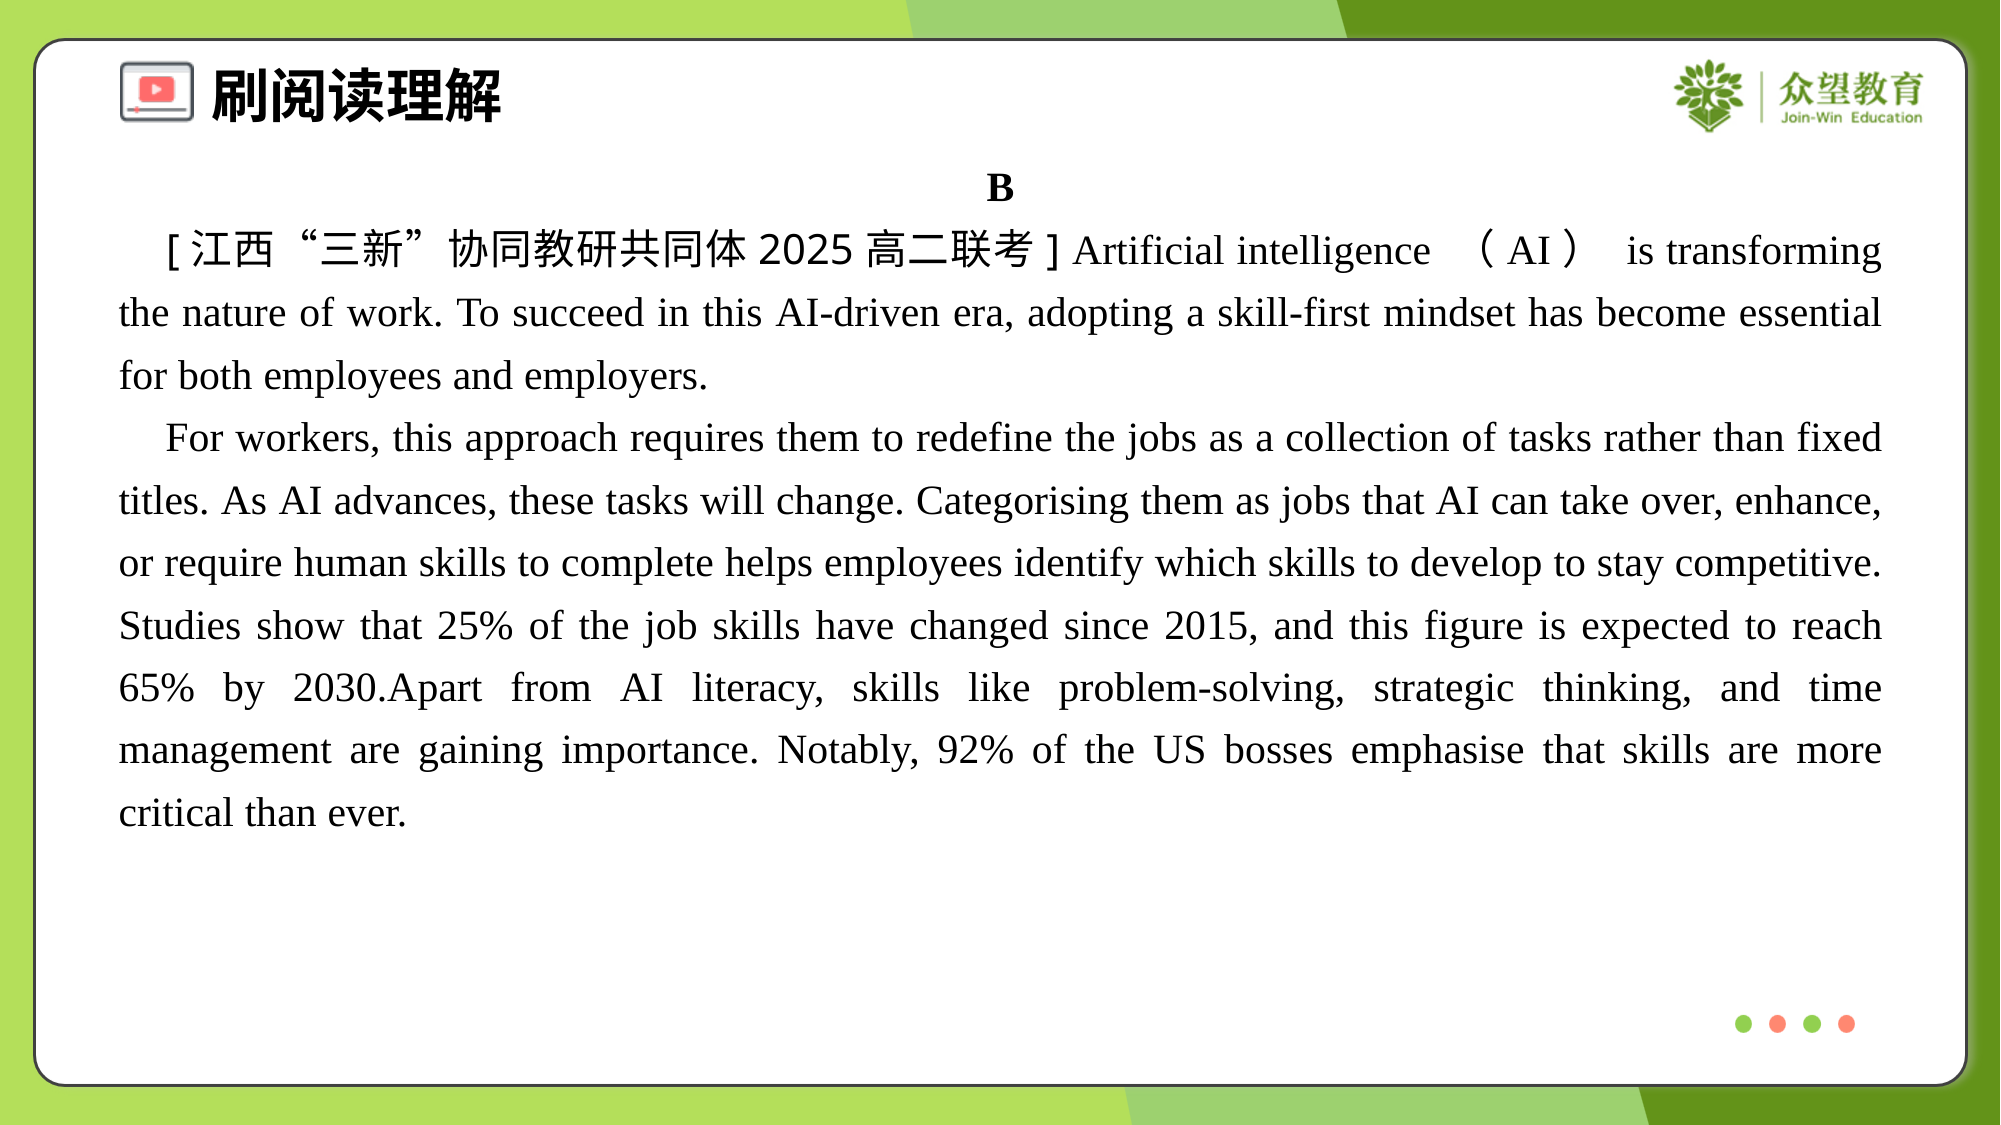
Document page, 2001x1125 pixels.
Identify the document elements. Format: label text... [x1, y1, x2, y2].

text_box B [江西“三新”协同教研共同体2025高二联考] Artificial intelligence （AI） is transforming the nature of work. To succeed in this AI-driven era, adopting a skill-first mindset has become essential for both employees and employers. For workers, this approach requires them to redefine the jobs as a collection of tasks rather than fixed titles. As AI advances, these tasks will change. Categorising them as jobs that AI can take over, enhance, or require human skills to complete helps employees identify which skills to develop to stay competitive. Studies show that 25% of the job skills have changed since 2015, and this figure is expected to reach 65% by 2030.Apart from AI literacy, skills like problem-solving, strategic thinking, and time management are gaining importance. Notably, 92% of the US bosses emphasise that skills are more critical than ever. [118, 147, 1883, 836]
picture [0, 0, 2000, 1125]
